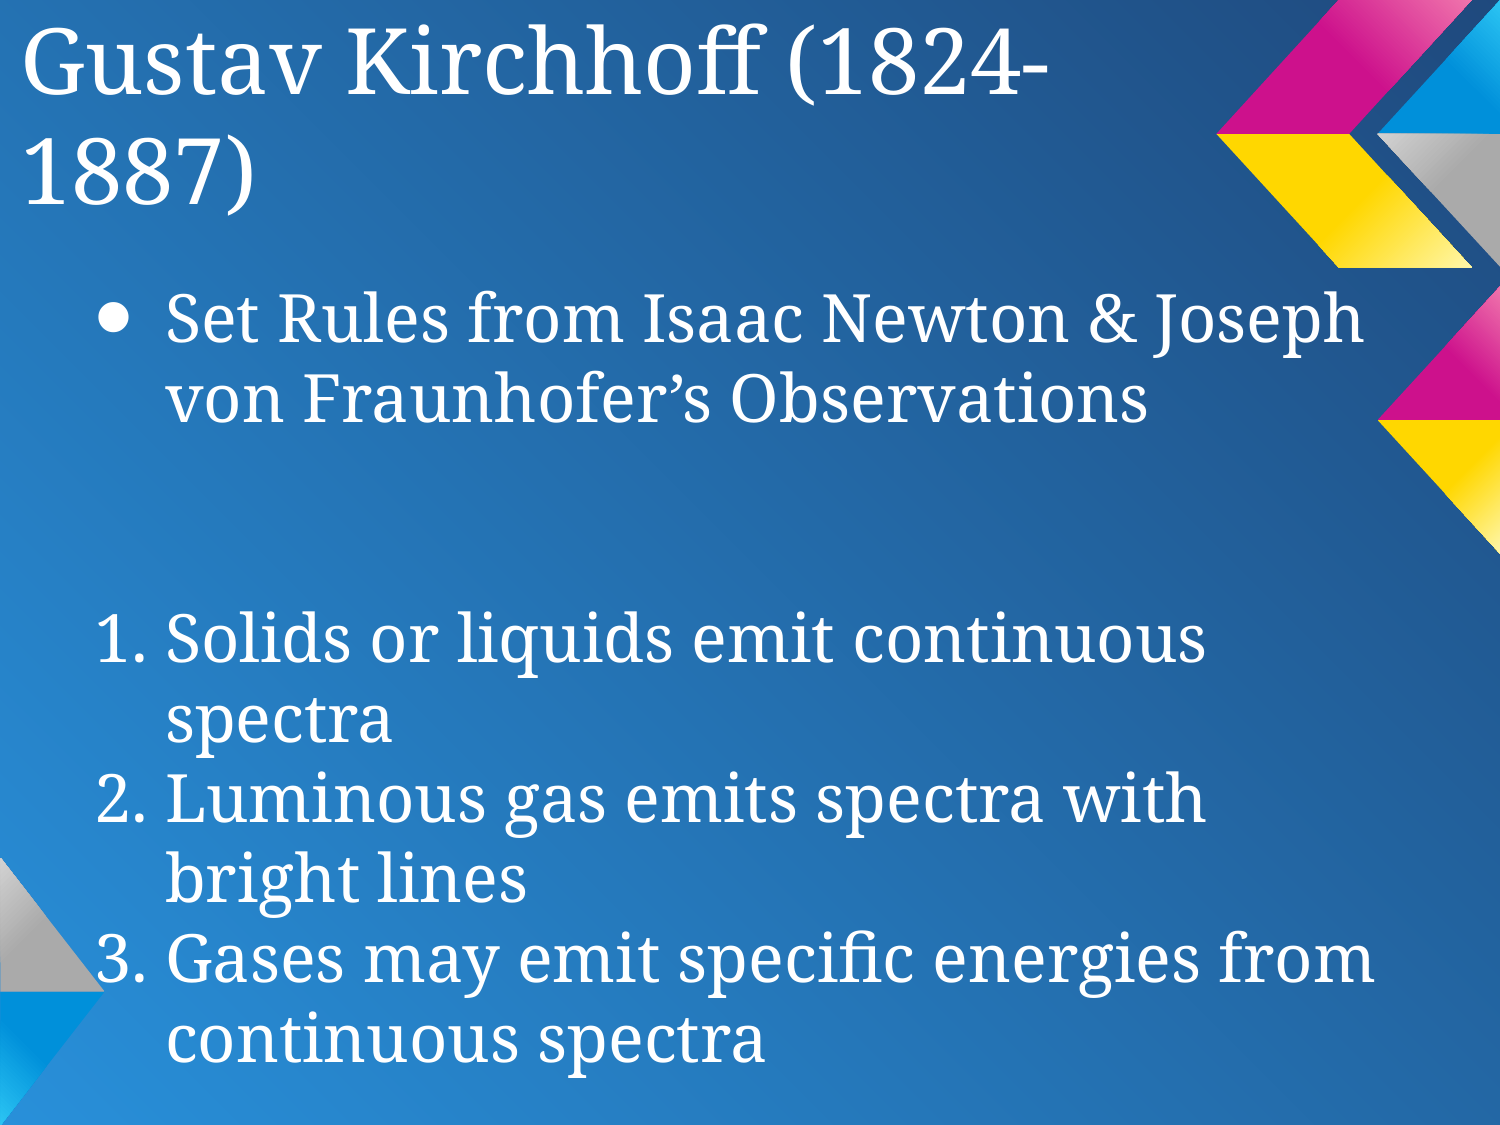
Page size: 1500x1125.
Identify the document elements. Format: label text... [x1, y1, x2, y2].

list Set Rules from Isaac Newton & Joseph von Fraunhofer’s Observations Solids or liquids emit continuous spectra Luminous gas emits spectra with bright lines Gases may emit specific energies from continuous spectra [75, 260, 1403, 1055]
title Gustav Kirchhoff (1824-1887) [5, 50, 1243, 238]
